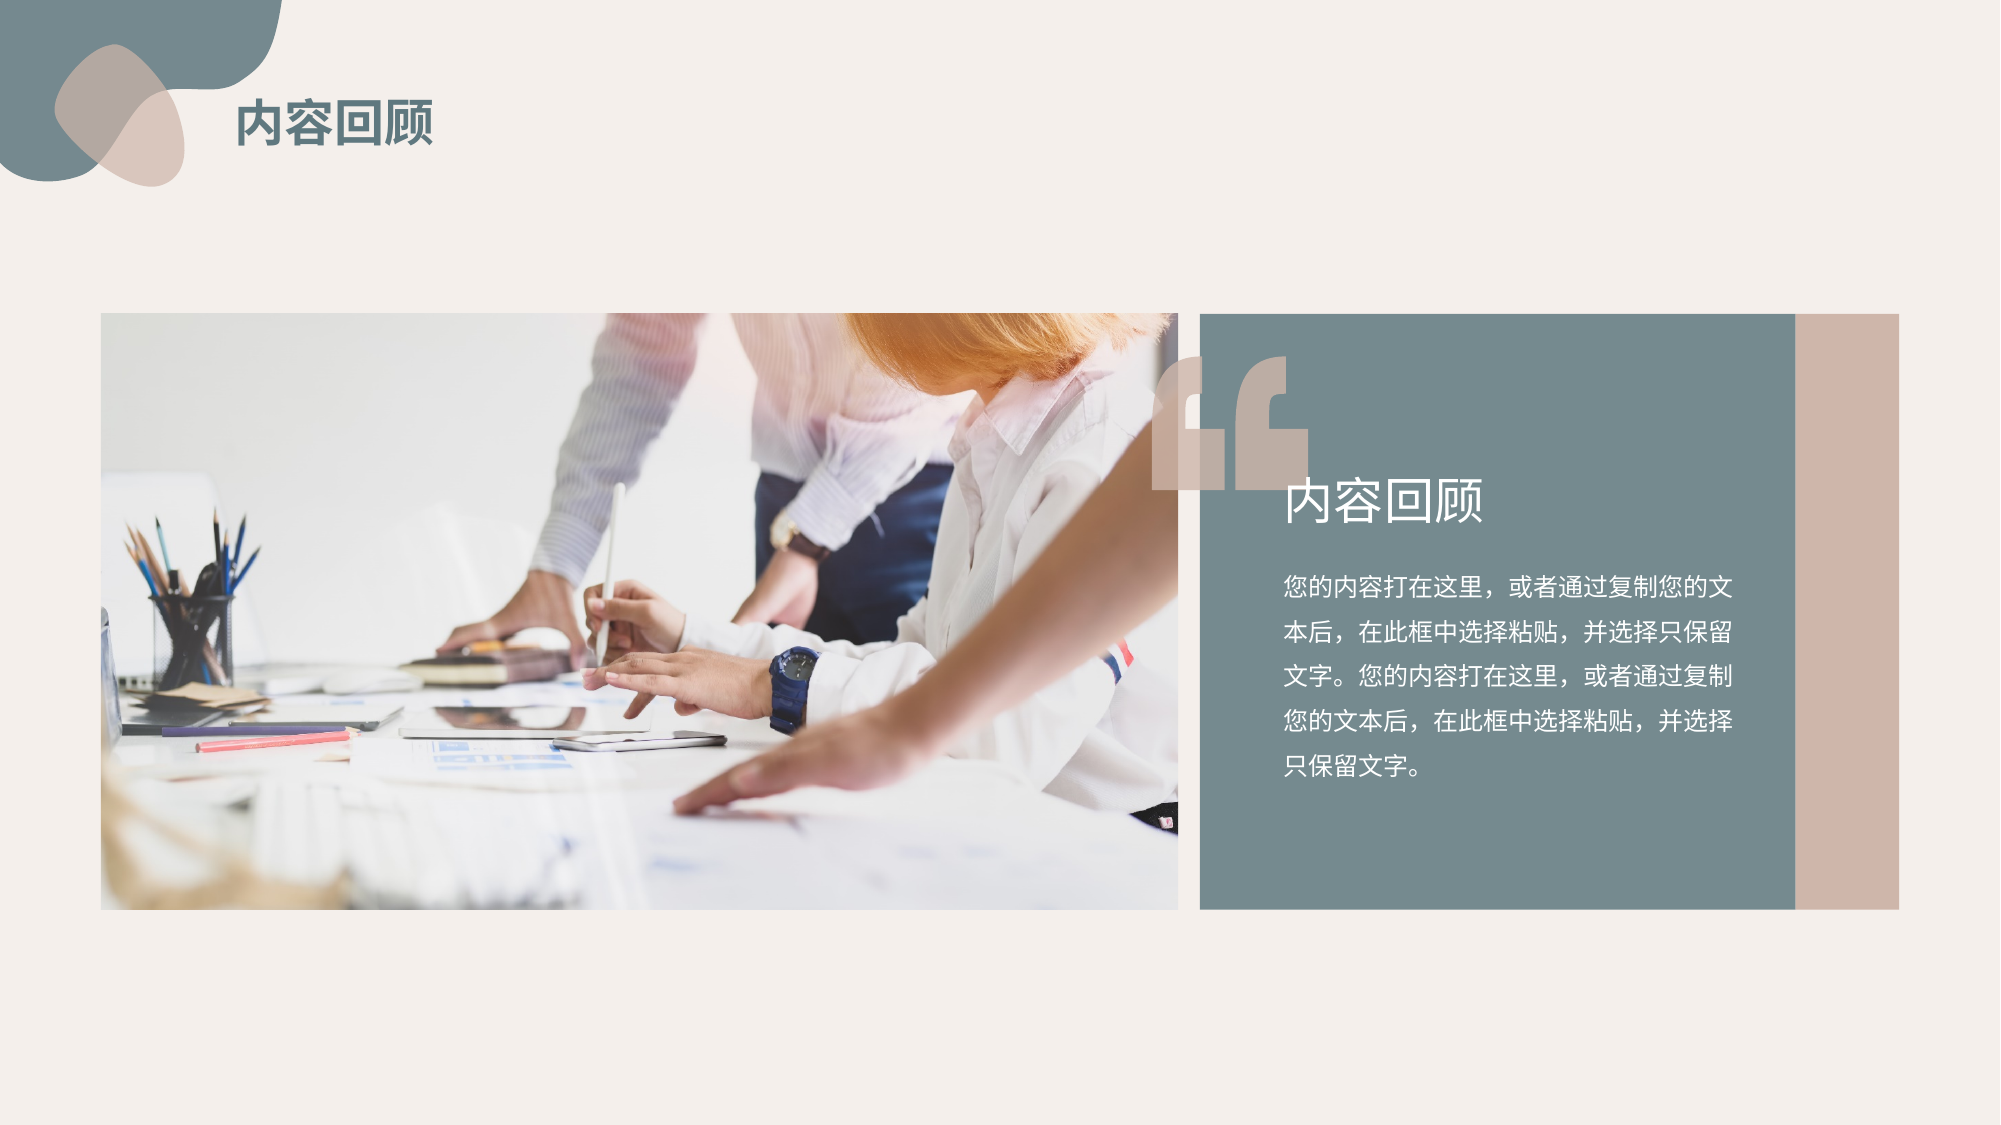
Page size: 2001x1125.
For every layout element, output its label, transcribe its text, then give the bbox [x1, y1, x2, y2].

text_box [0, 0, 283, 183]
text_box 内容回顾 [1283, 469, 1525, 530]
text_box [1235, 356, 1309, 491]
text_box 您的内容打在这里，或者通过复制您的文本后，在此框中选择粘贴，并选择只保留文字。您的内容打在这里，或者通过复制您的文本后，在此框中选择粘贴，并选择只保留文字。 [1284, 556, 1741, 781]
text_box [53, 43, 186, 188]
text_box [1151, 356, 1225, 491]
text_box [100, 313, 1179, 911]
text_box 内容回顾 [219, 83, 450, 159]
text_box [1199, 313, 1795, 911]
text_box [1795, 313, 1900, 911]
